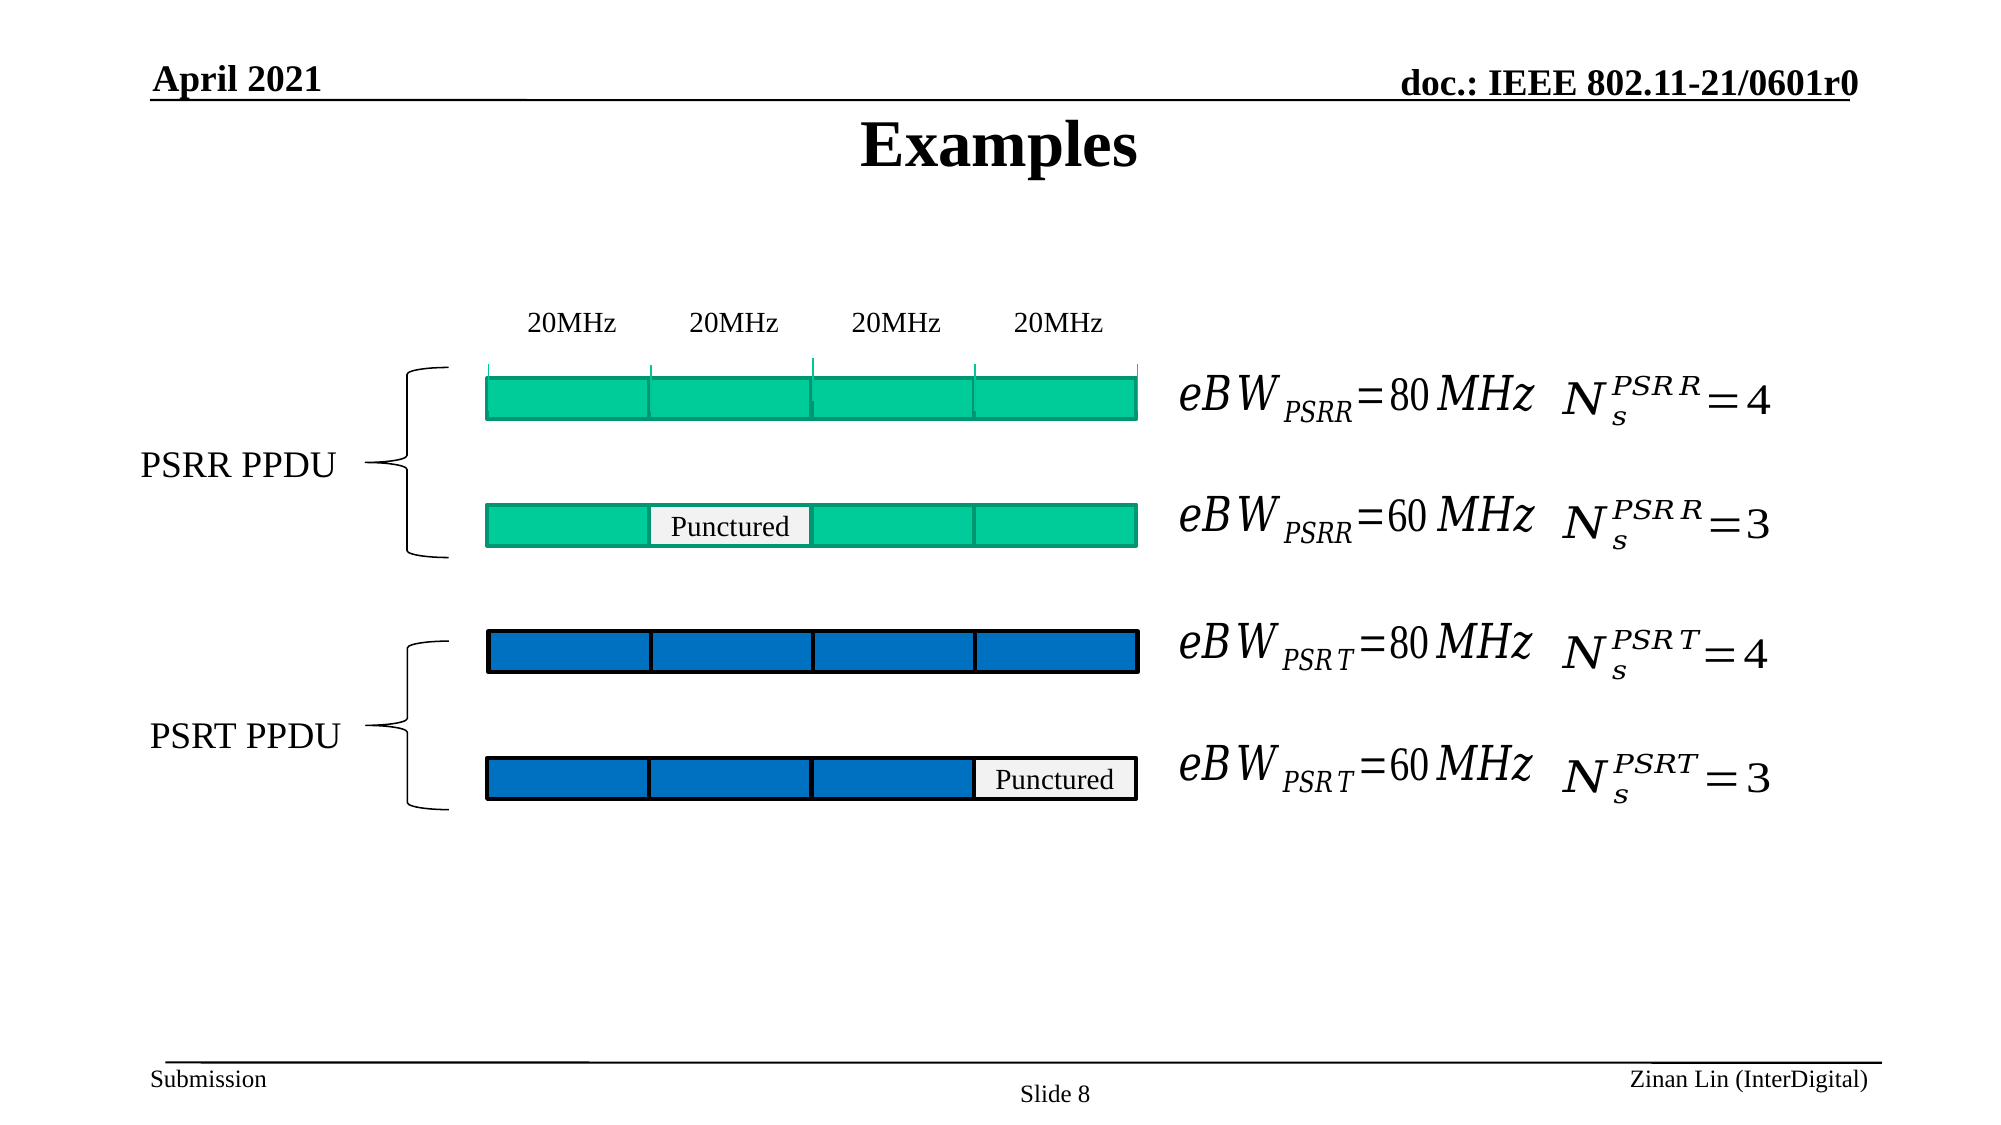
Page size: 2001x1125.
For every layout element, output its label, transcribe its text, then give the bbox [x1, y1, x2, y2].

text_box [486, 504, 1137, 546]
text_box 20MHz [999, 295, 1119, 346]
text_box 20MHz [674, 295, 794, 346]
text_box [486, 377, 1137, 420]
text_box [365, 641, 449, 810]
text_box PSRR PPDU [125, 432, 352, 492]
text_box [365, 367, 449, 558]
text_box 20MHz [512, 295, 632, 346]
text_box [486, 757, 1137, 800]
text_box PSRT PPDU [135, 703, 357, 764]
slide_number Slide 8 [997, 1076, 1114, 1113]
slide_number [152, 54, 563, 100]
text_box 20MHz [836, 295, 957, 346]
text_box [488, 630, 1138, 673]
title Examples [149, 112, 1850, 168]
footer Zinan Lin (InterDigital) [1171, 1061, 1869, 1093]
